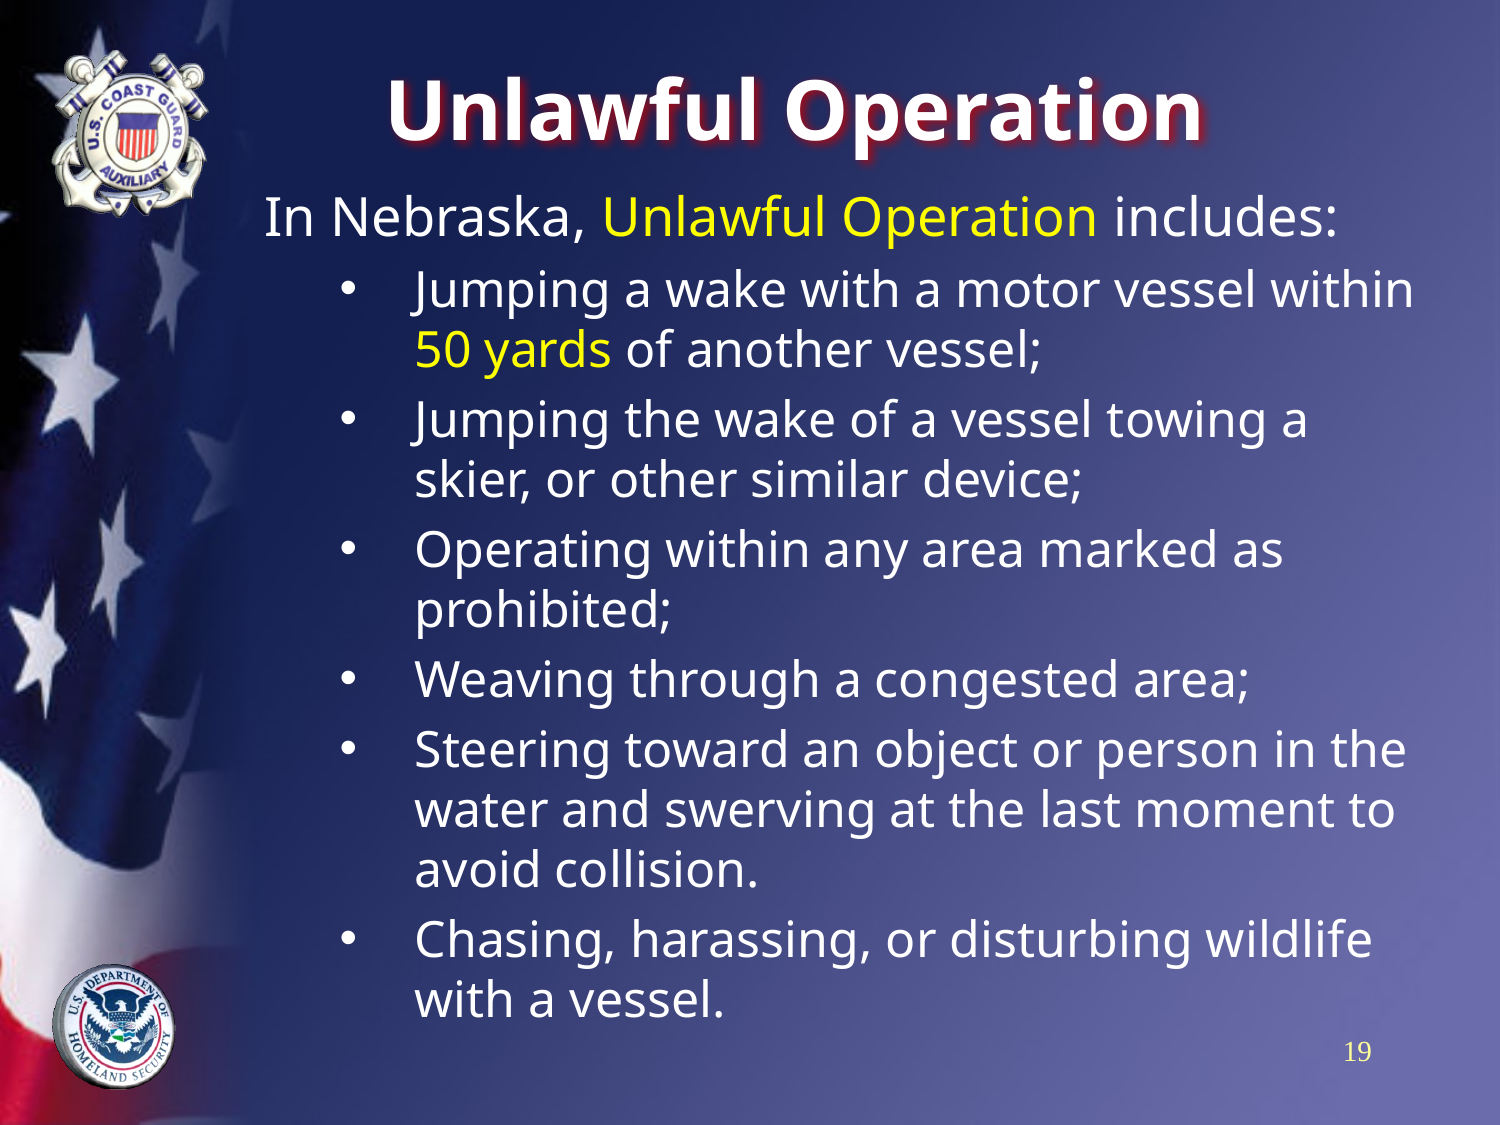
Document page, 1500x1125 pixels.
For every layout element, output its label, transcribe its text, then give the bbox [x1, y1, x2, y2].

slide_number 19 [1074, 1035, 1388, 1100]
text_box In Nebraska, Unlawful Operation includes: Jumping a wake with a motor vessel within 50 yards of another vessel; Jumping the wake of a vessel towing a skier, or other similar device; Operating within any area marked as prohibited; Weaving through a congested area; Steering toward an object or person in the water and swerving at the last moment to avoid collision. Chasing, harassing, or disturbing wildlife with a vessel. [249, 174, 1450, 1035]
title Unlawful Operation [137, 37, 1388, 177]
picture [0, 0, 1500, 1125]
